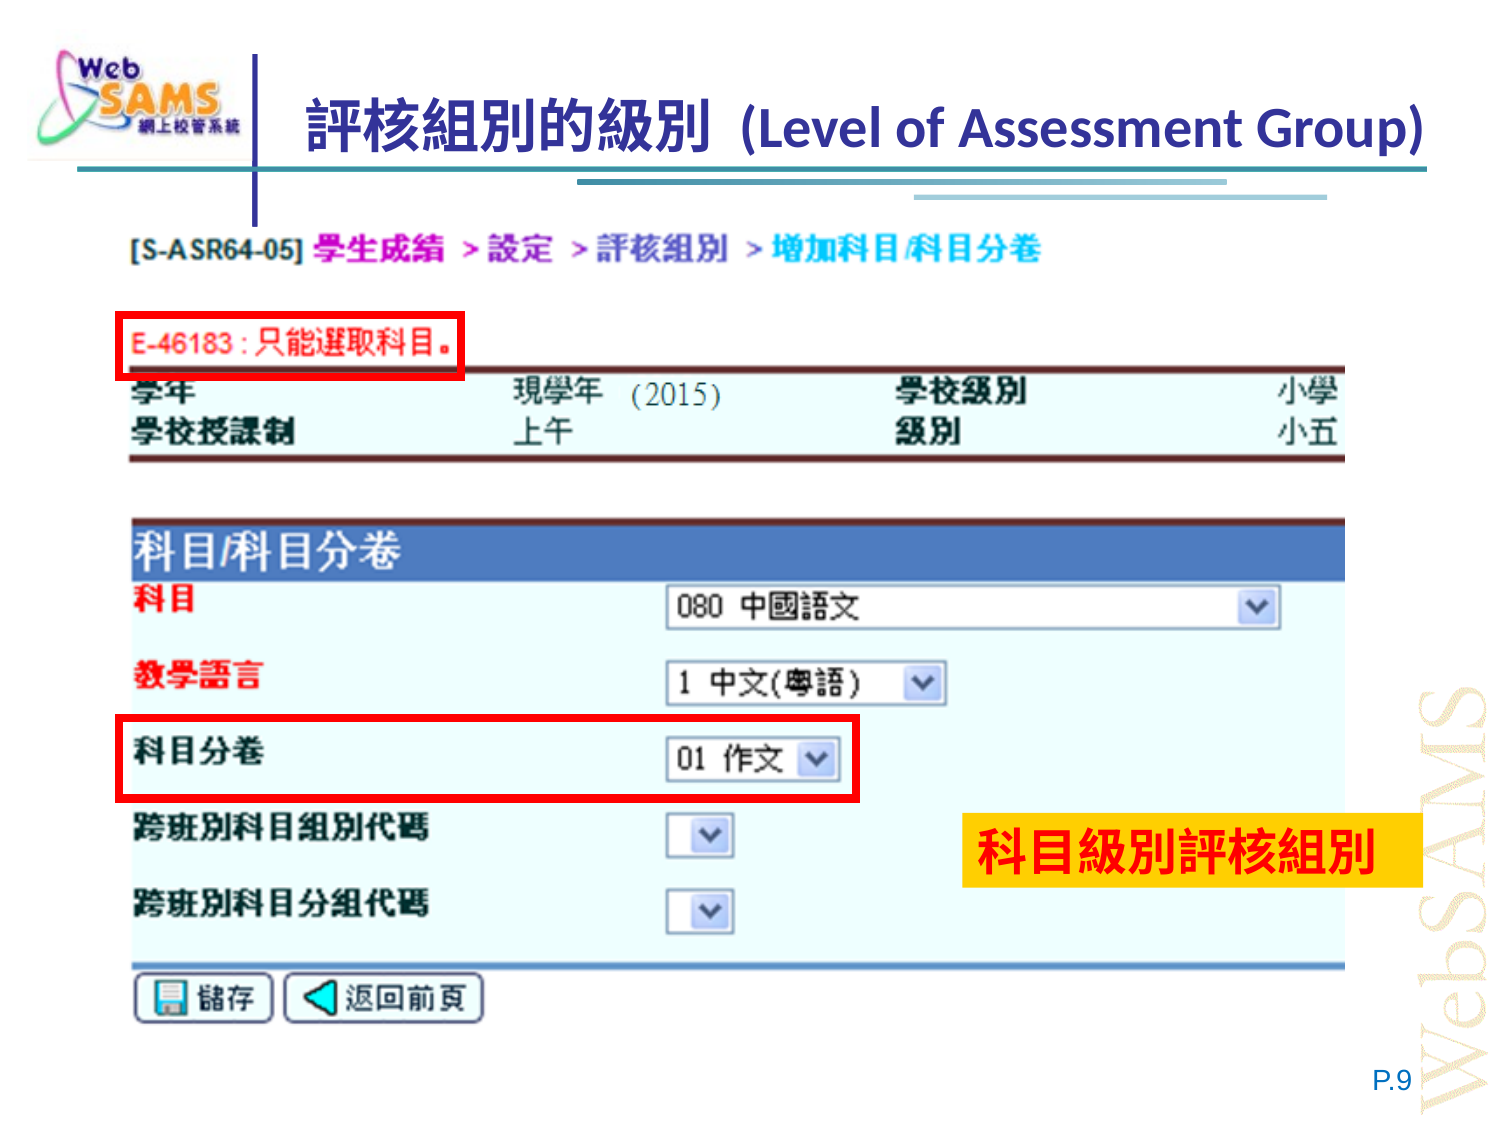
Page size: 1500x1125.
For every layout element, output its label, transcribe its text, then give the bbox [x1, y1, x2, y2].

text_box 科目級別評核組別 [1350, 812, 1424, 888]
slide_number P.9 [1114, 1028, 1428, 1105]
picture [123, 231, 1345, 1031]
picture [1393, 679, 1500, 1117]
picture [27, 29, 253, 161]
title 評核組別的級別 (Level of Assessment Group) [289, 41, 1465, 167]
